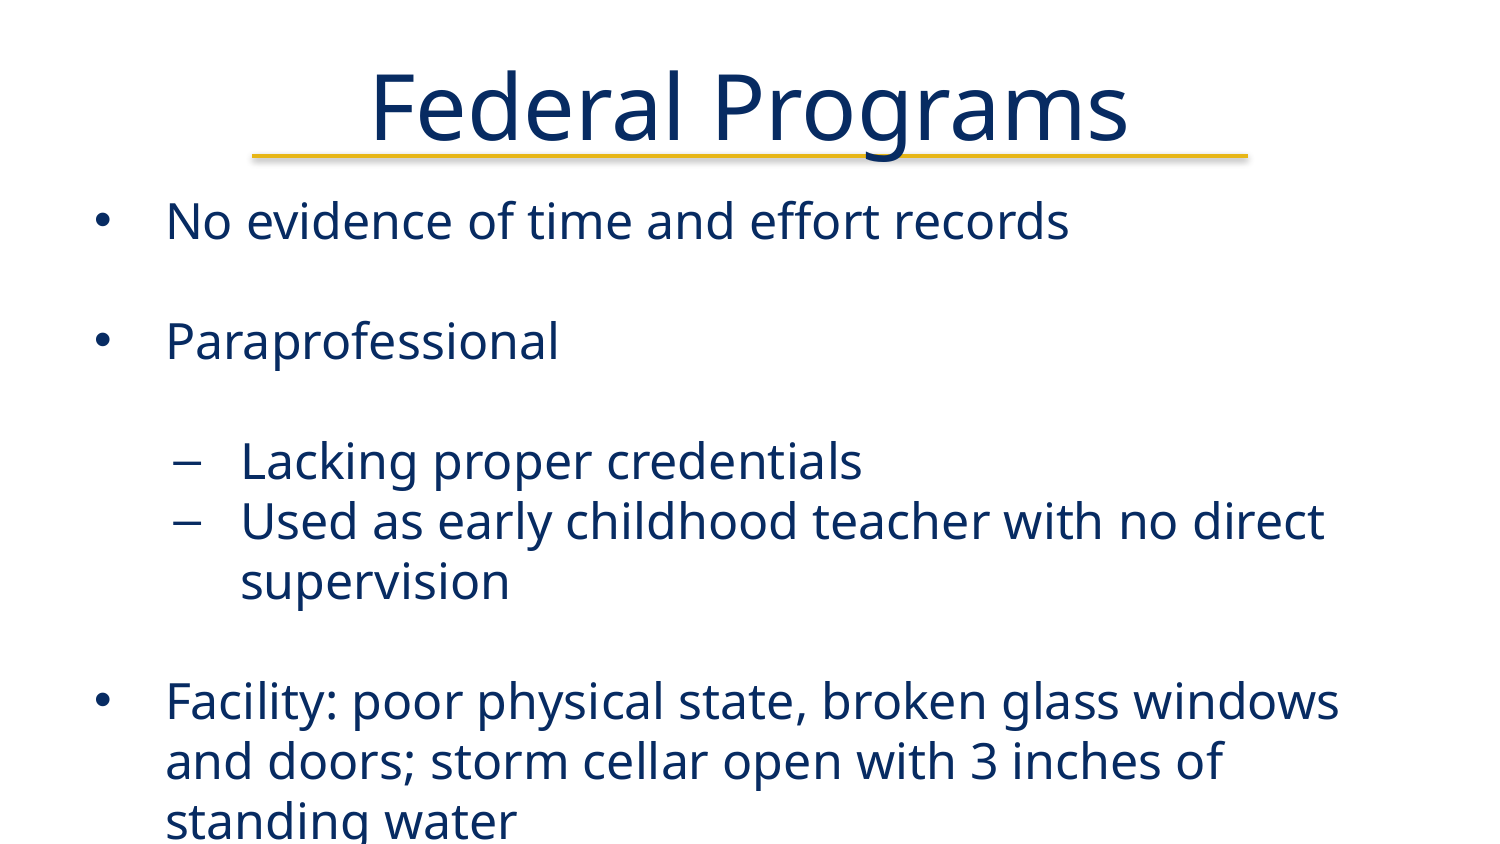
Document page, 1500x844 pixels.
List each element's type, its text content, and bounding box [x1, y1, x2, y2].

list No evidence of time and effort records Paraprofessional Lacking proper credentials Used as early childhood teacher with no direct supervision Facility: poor physical state, broken glass windows and doors; storm cellar open with 3 inches of standing water [75, 174, 1425, 805]
title Federal Programs [75, 33, 1425, 174]
